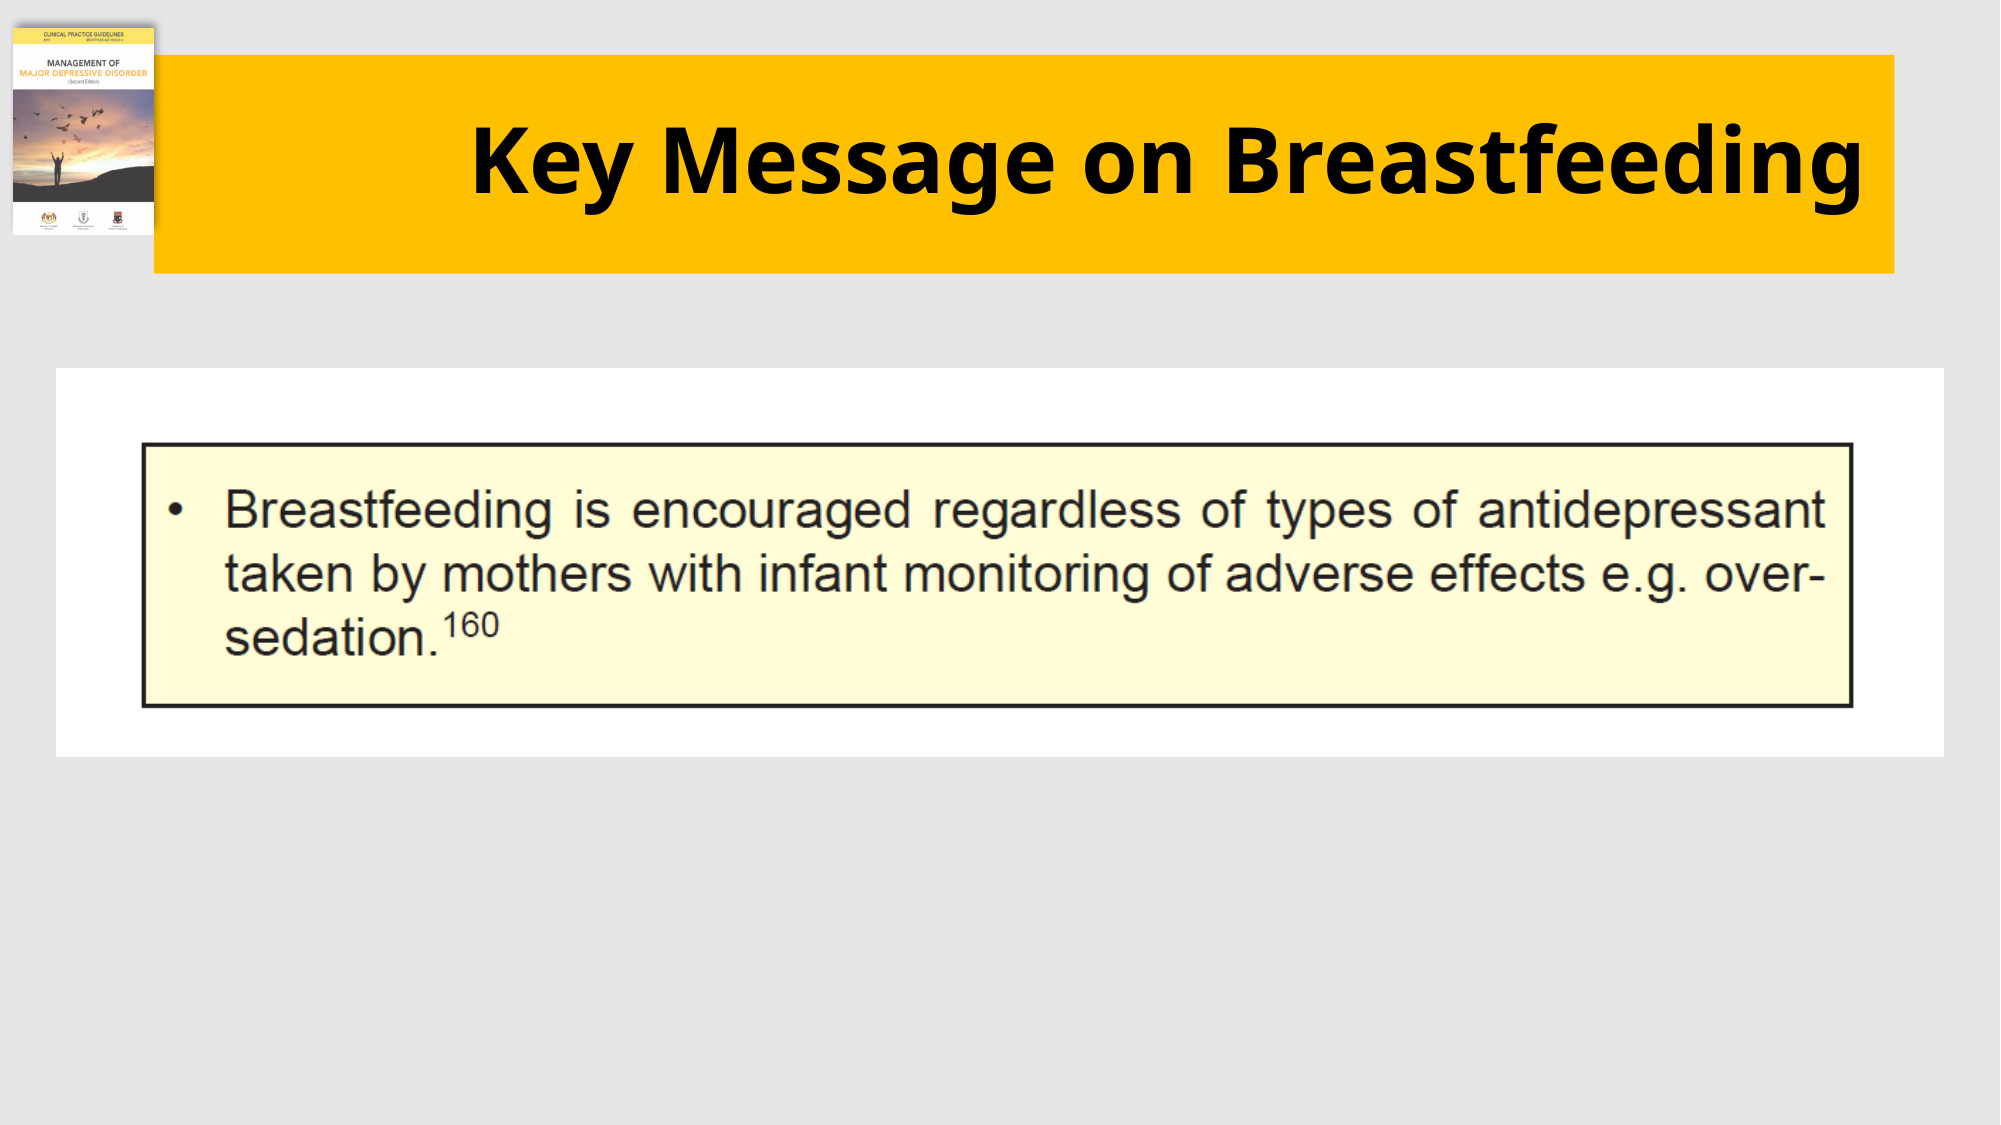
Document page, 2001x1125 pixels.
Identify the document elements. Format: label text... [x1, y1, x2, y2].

title Key Message on Breastfeeding [153, 54, 1895, 274]
picture [13, 28, 154, 235]
picture [55, 368, 1944, 757]
